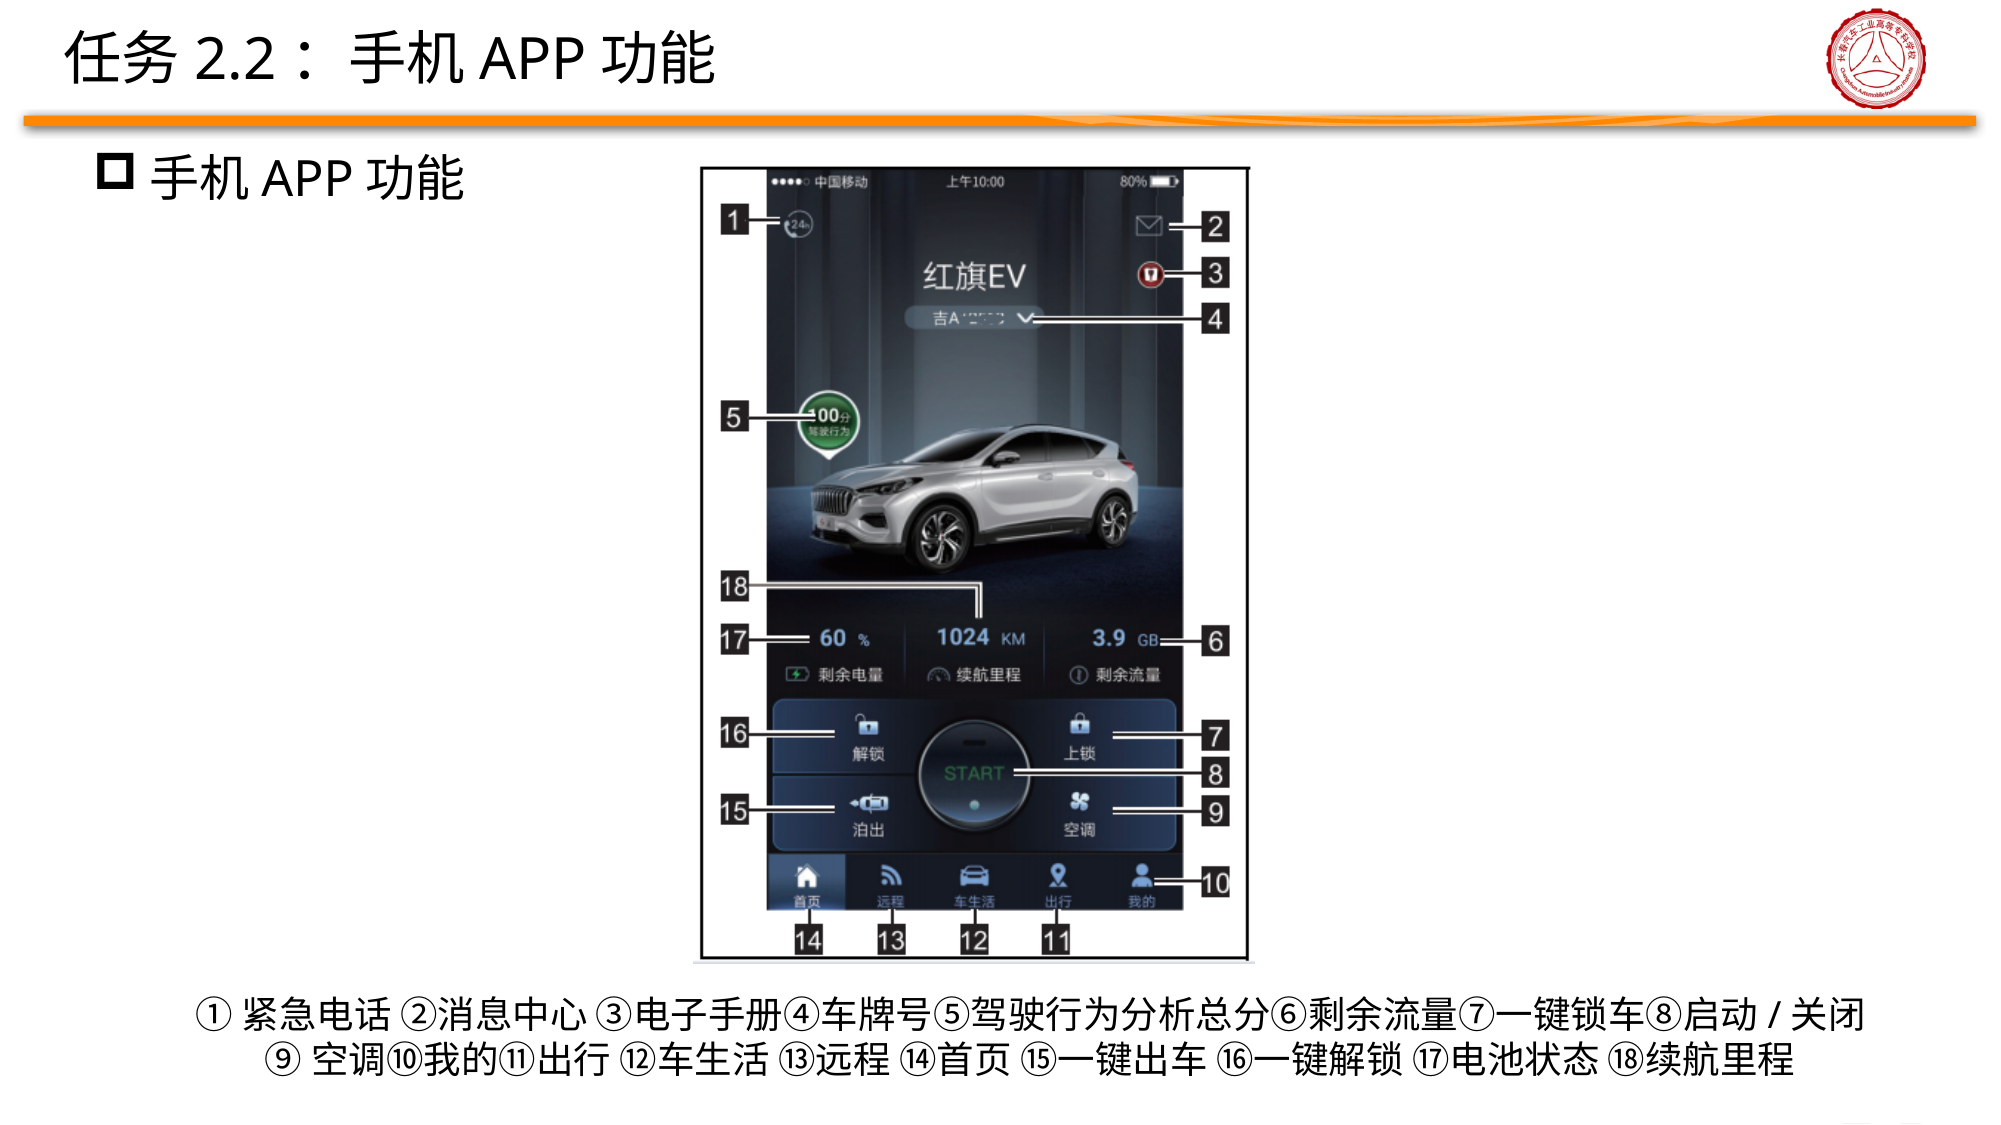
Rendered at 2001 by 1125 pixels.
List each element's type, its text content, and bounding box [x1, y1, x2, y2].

title 任务2.2：手机APP功能 [49, 21, 1557, 121]
picture [692, 161, 1255, 964]
picture [1826, 8, 1926, 109]
text_box 手机APP功能 [78, 146, 1160, 271]
text_box ①紧急电话 ②消息中心 ③电子手册④车牌号⑤驾驶行为分析总分⑥剩余流量⑦一键锁车⑧启动/关闭 ⑨空调⑩我的⑪出行 ⑫车生活 ⑬远程 ⑭首页 ⑮一键出车 ⑯一键解锁 ⑰电池状态 ⑱续航里程 [115, 983, 1902, 1089]
